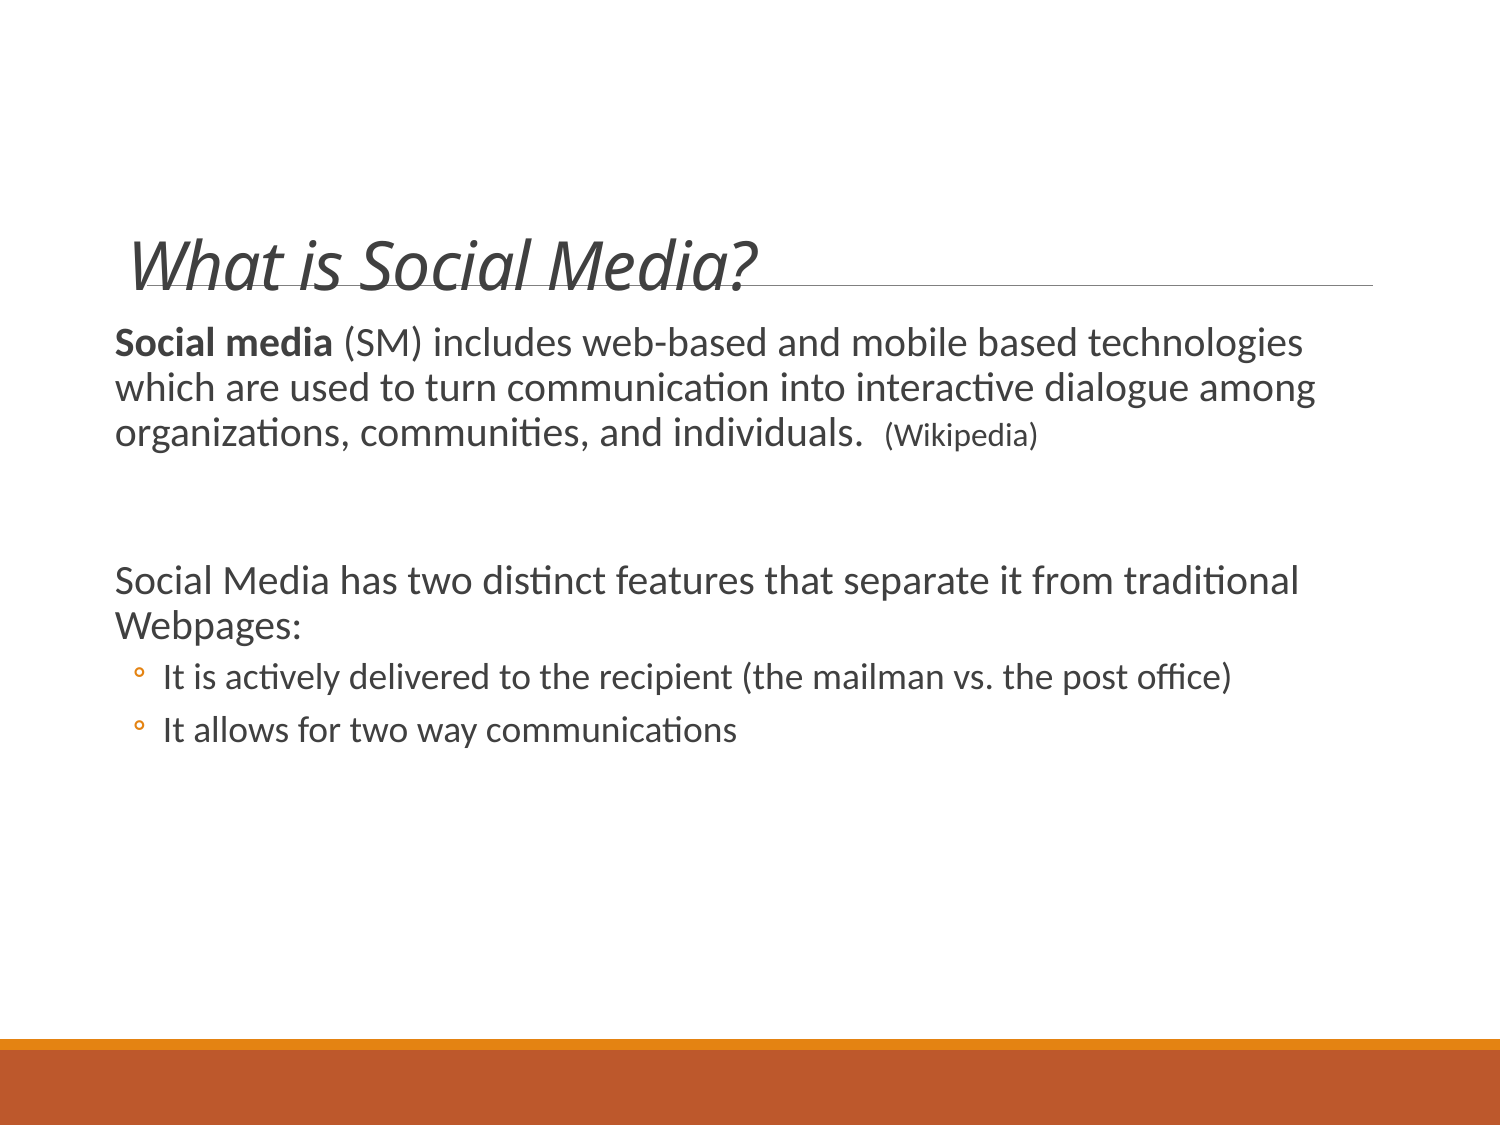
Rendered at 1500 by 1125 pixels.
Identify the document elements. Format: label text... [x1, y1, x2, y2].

list Social media (SM) includes web-based and mobile based technologies which are used to turn communication into interactive dialogue among organizations, communities, and individuals. (Wikipedia) Social Media has two distinct features that separate it from traditional Webpages: It is actively delivered to the recipient (the mailman vs. the post office) It allows for two way communications [99, 312, 1338, 950]
title What is Social Media? [112, 224, 1263, 312]
